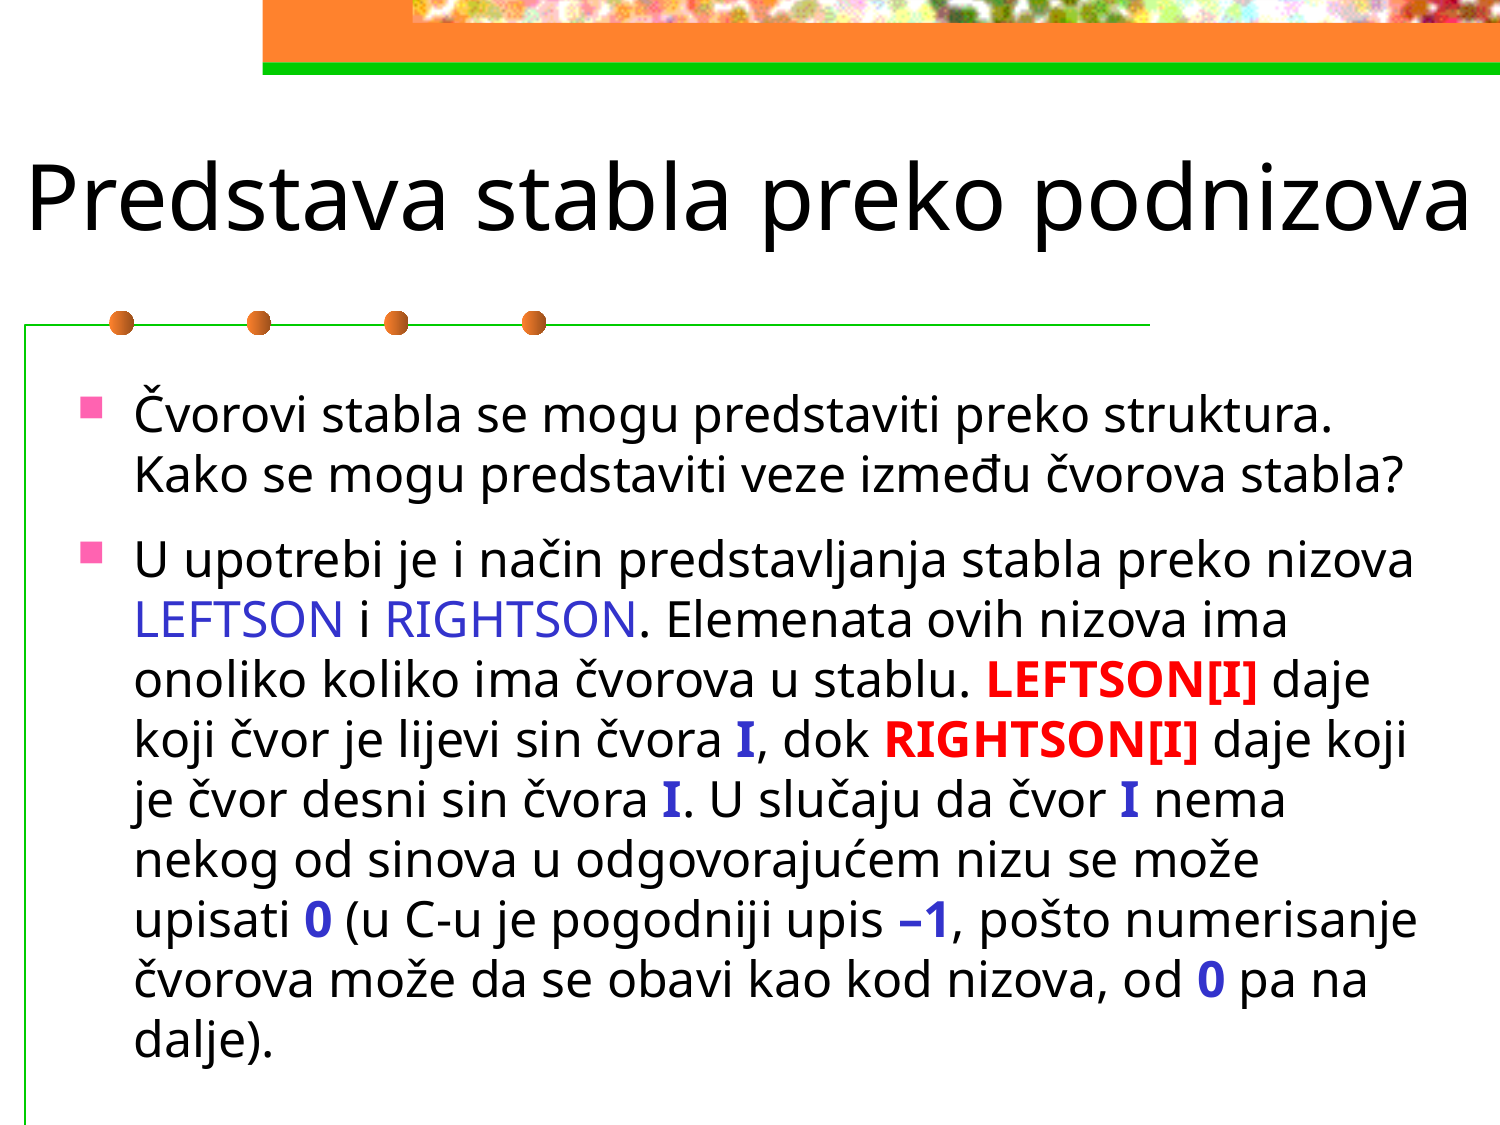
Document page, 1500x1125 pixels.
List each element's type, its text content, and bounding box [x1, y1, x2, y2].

list Čvorovi stabla se mogu predstaviti preko struktura. Kako se mogu predstaviti veze između čvorova stabla? U upotrebi je i način predstavljanja stabla preko nizova LEFTSON i RIGHTSON. Elemenata ovih nizova ima onoliko koliko ima čvorova u stablu. LEFTSON[I] daje koji čvor je lijevi sin čvora I, dok RIGHTSON[I] daje koji je čvor desni sin čvora I. U slučaju da čvor I nema nekog od sinova u odgovorajućem nizu se može upisati 0 (u C-u je pogodniji upis –1, pošto numerisanje čvorova može da se obavi kao kod nizova, od 0 pa na dalje). [62, 375, 1438, 1050]
title Predstava stabla preko podnizova [0, 99, 1500, 288]
picture [412, 0, 1500, 23]
